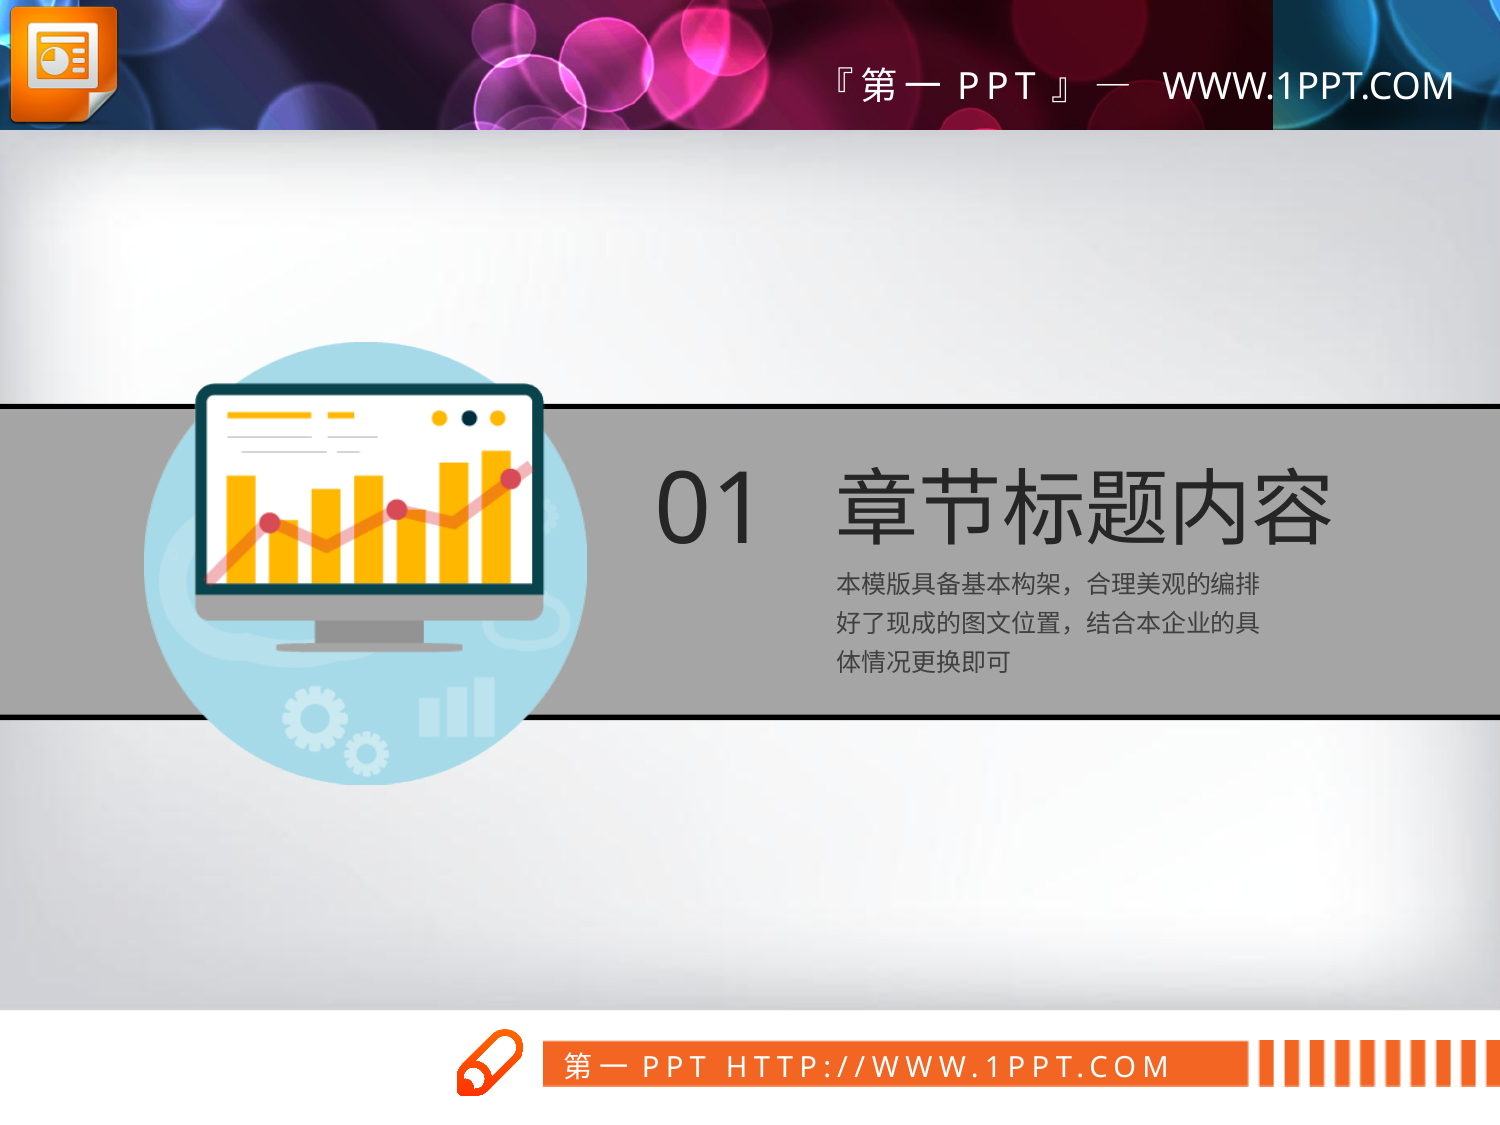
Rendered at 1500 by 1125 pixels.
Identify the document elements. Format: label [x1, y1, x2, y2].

text_box [0, 403, 139, 721]
text_box [593, 403, 1500, 721]
picture [543, 1040, 1500, 1087]
picture [0, 0, 1500, 1012]
